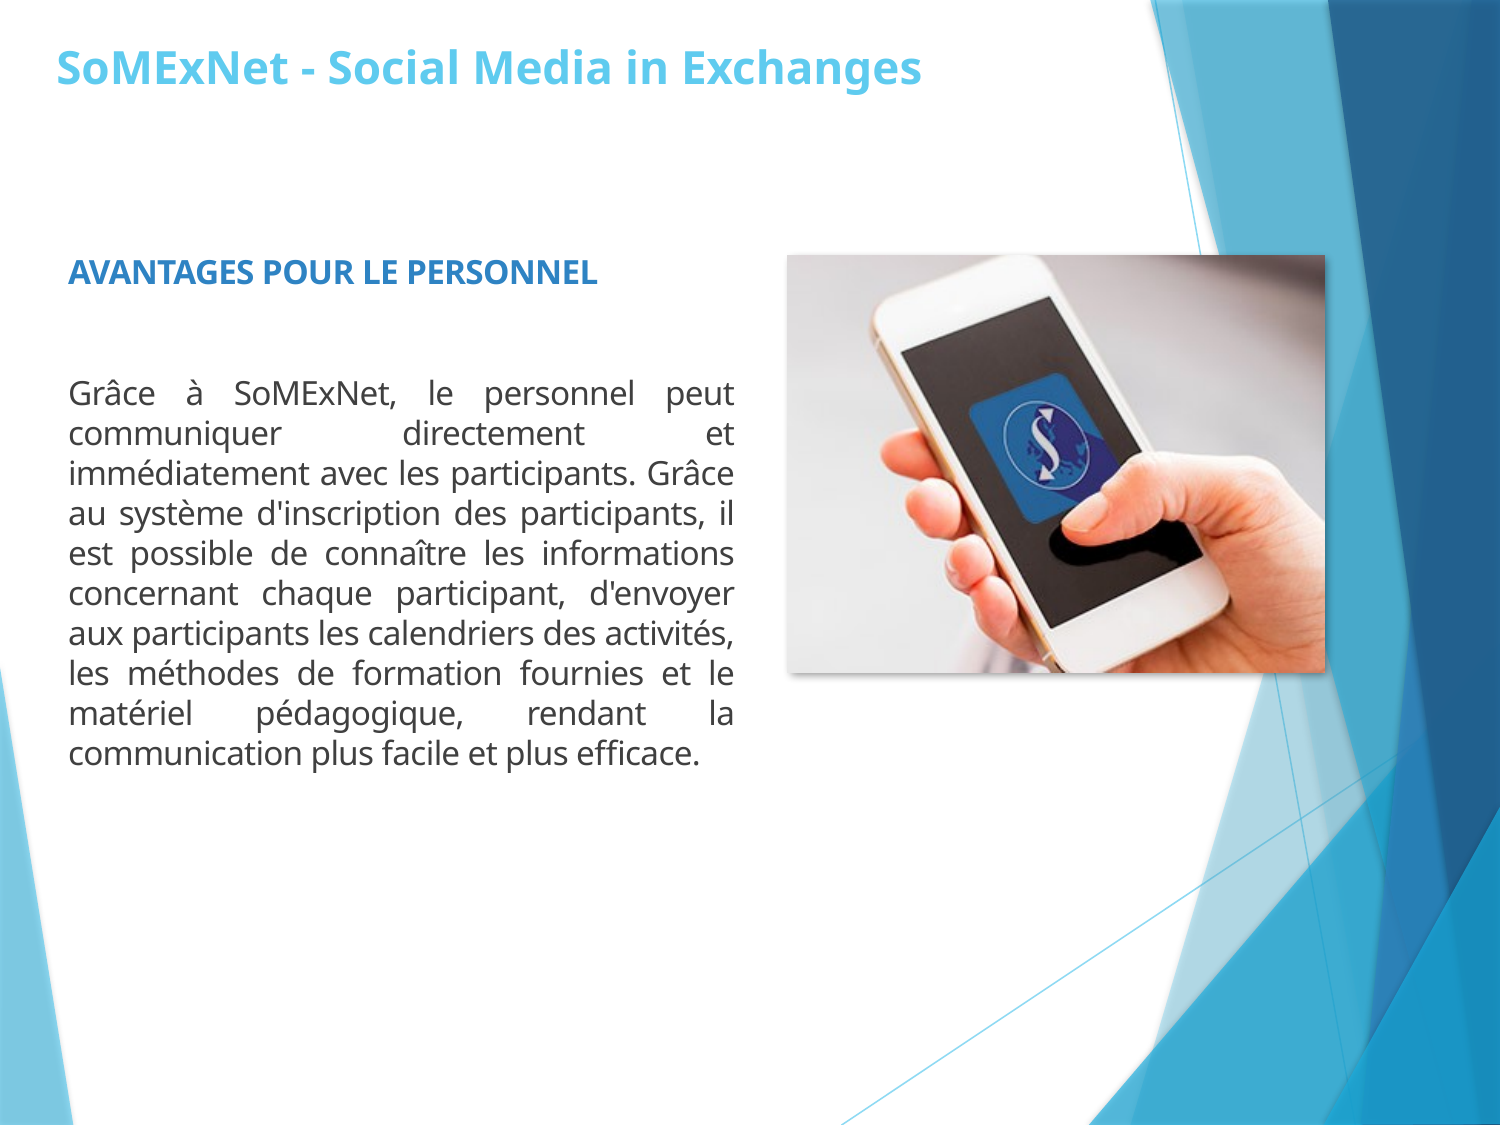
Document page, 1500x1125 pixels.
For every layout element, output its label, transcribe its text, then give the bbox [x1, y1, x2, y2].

list AVANTAGES POUR LE PERSONNEL Grâce à SoMExNet, le personnel peut communiquer directement et immédiatement avec les participants. Grâce au système d'inscription des participants, il est possible de connaître les informations concernant chaque participant, d'envoyer aux participants les calendriers des activités, les méthodes de formation fournies et le matériel pédagogique, rendant la communication plus facile et plus efficace. [53, 243, 750, 870]
title SoMExNet - Social Media in Exchanges [41, 30, 1415, 114]
picture [787, 254, 1325, 673]
